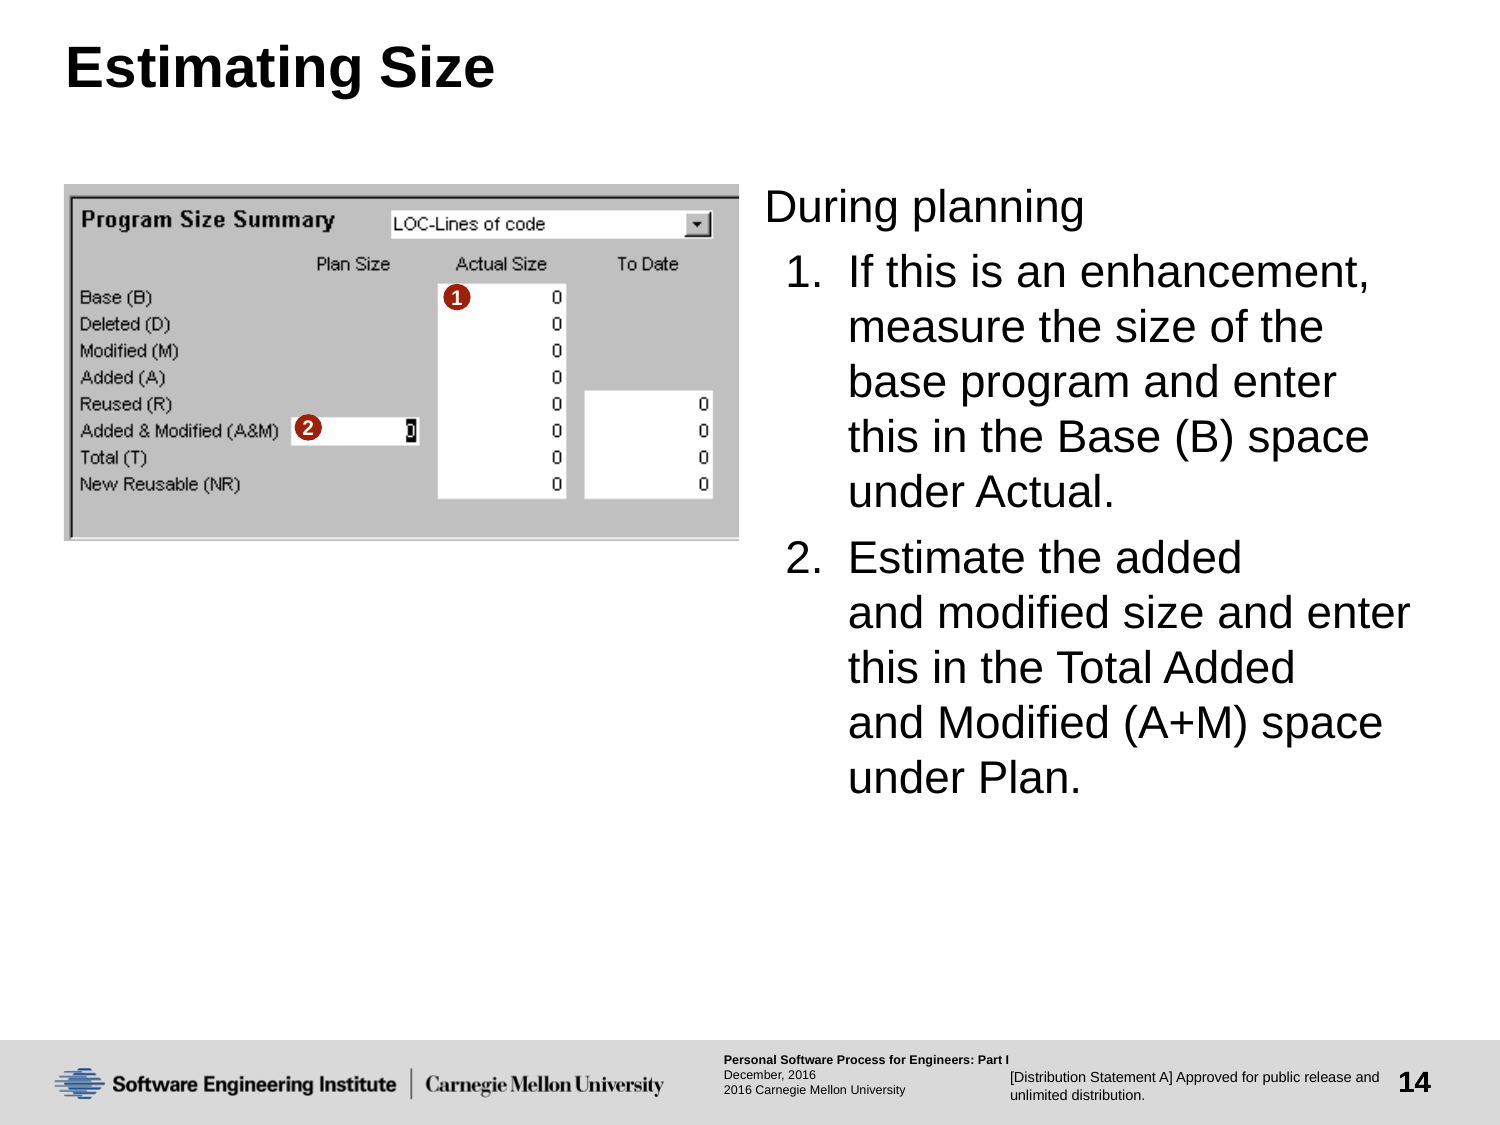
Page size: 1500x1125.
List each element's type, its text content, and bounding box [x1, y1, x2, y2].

title Estimating Size [65, 37, 1313, 148]
list During planning If this is an enhancement, measure the size of the base program and enter this in the Base (B) space under Actual. Estimate the added and modified size and enter this in the Total Added and Modified (A+M) space under Plan. [764, 176, 1432, 998]
picture [63, 184, 740, 541]
picture [46, 1061, 673, 1104]
